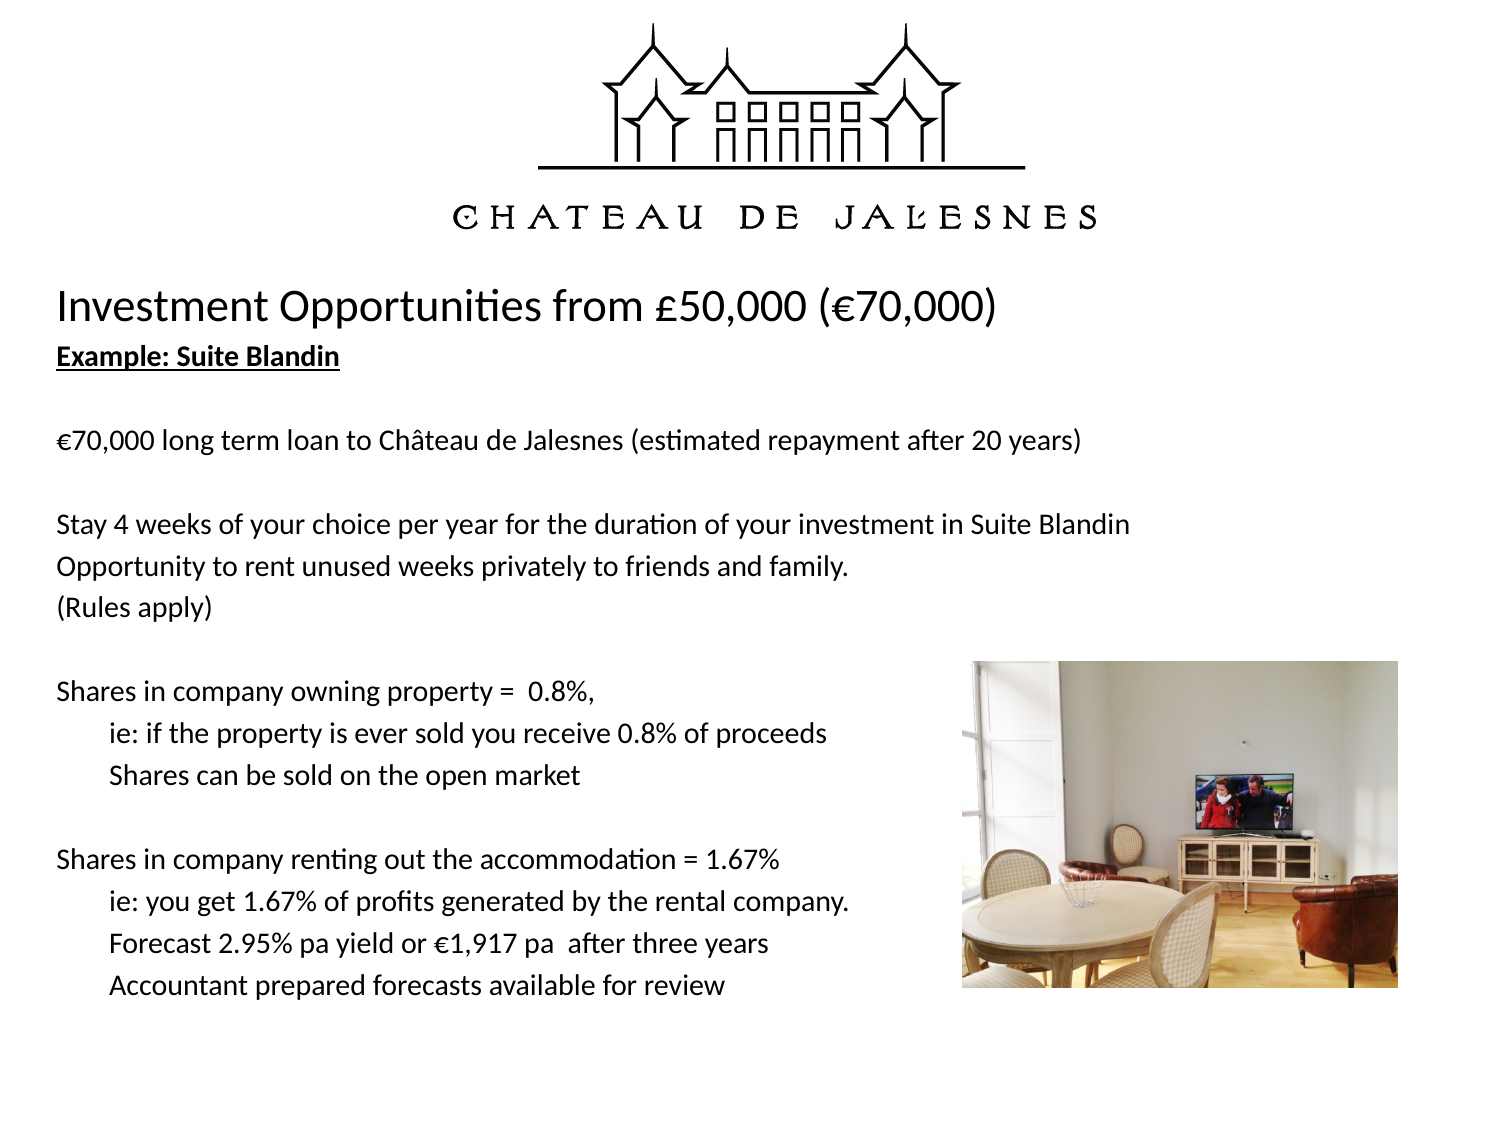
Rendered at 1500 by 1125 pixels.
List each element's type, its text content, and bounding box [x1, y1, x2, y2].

picture [407, 6, 1130, 237]
list Investment Opportunities from £50,000 (€70,000) Example: Suite Blandin €70,000 long term loan to Château de Jalesnes (estimated repayment after 20 years) Stay 4 weeks of your choice per year for the duration of your investment in Suite Blandin Opportunity to rent unused weeks privately to friends and family. (Rules apply) Shares in company owning property = 0.8%, ie: if the property is ever sold you receive 0.8% of proceeds Shares can be sold on the open market Shares in company renting out the accommodation = 1.67% ie: you get 1.67% of profits generated by the rental company. Forecast 2.95% pa yield or €1,917 pa after three years Accountant prepared forecasts available for review [41, 267, 1465, 1010]
picture [962, 661, 1398, 988]
